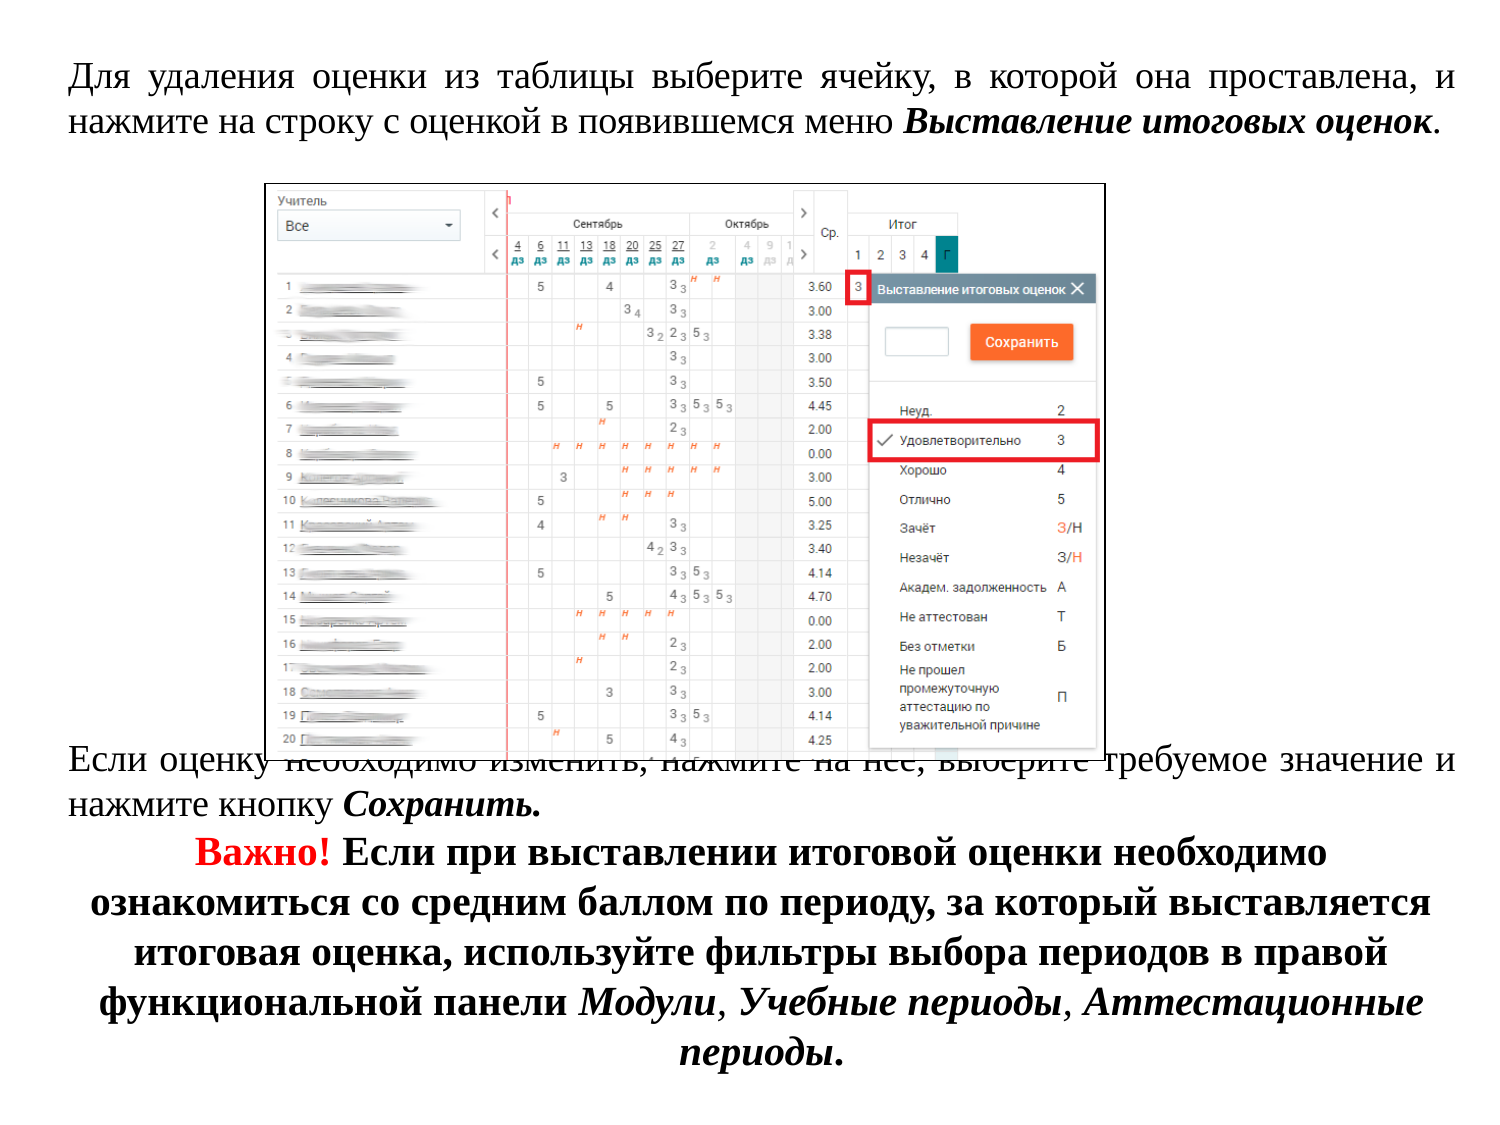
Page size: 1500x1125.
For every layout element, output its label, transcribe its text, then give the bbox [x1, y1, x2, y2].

list Для удаления оценки из таблицы выберите ячейку, в которой она проставлена, и нажмите на строку с оценкой в появившемся меню Выставление итоговых оценок. Если оценку необходимо изменить, нажмите на неё, выберите требуемое значение и нажмите кнопку Сохранить. Важно! Если при выставлении итоговой оценки необходимо ознакомиться со средним баллом по периоду, за который выставляется итоговая оценка, используйте фильтры выбора периодов в правой функциональной панели Модули, Учебные периоды, Аттестационные периоды. [53, 42, 1471, 1118]
picture [265, 184, 1105, 760]
